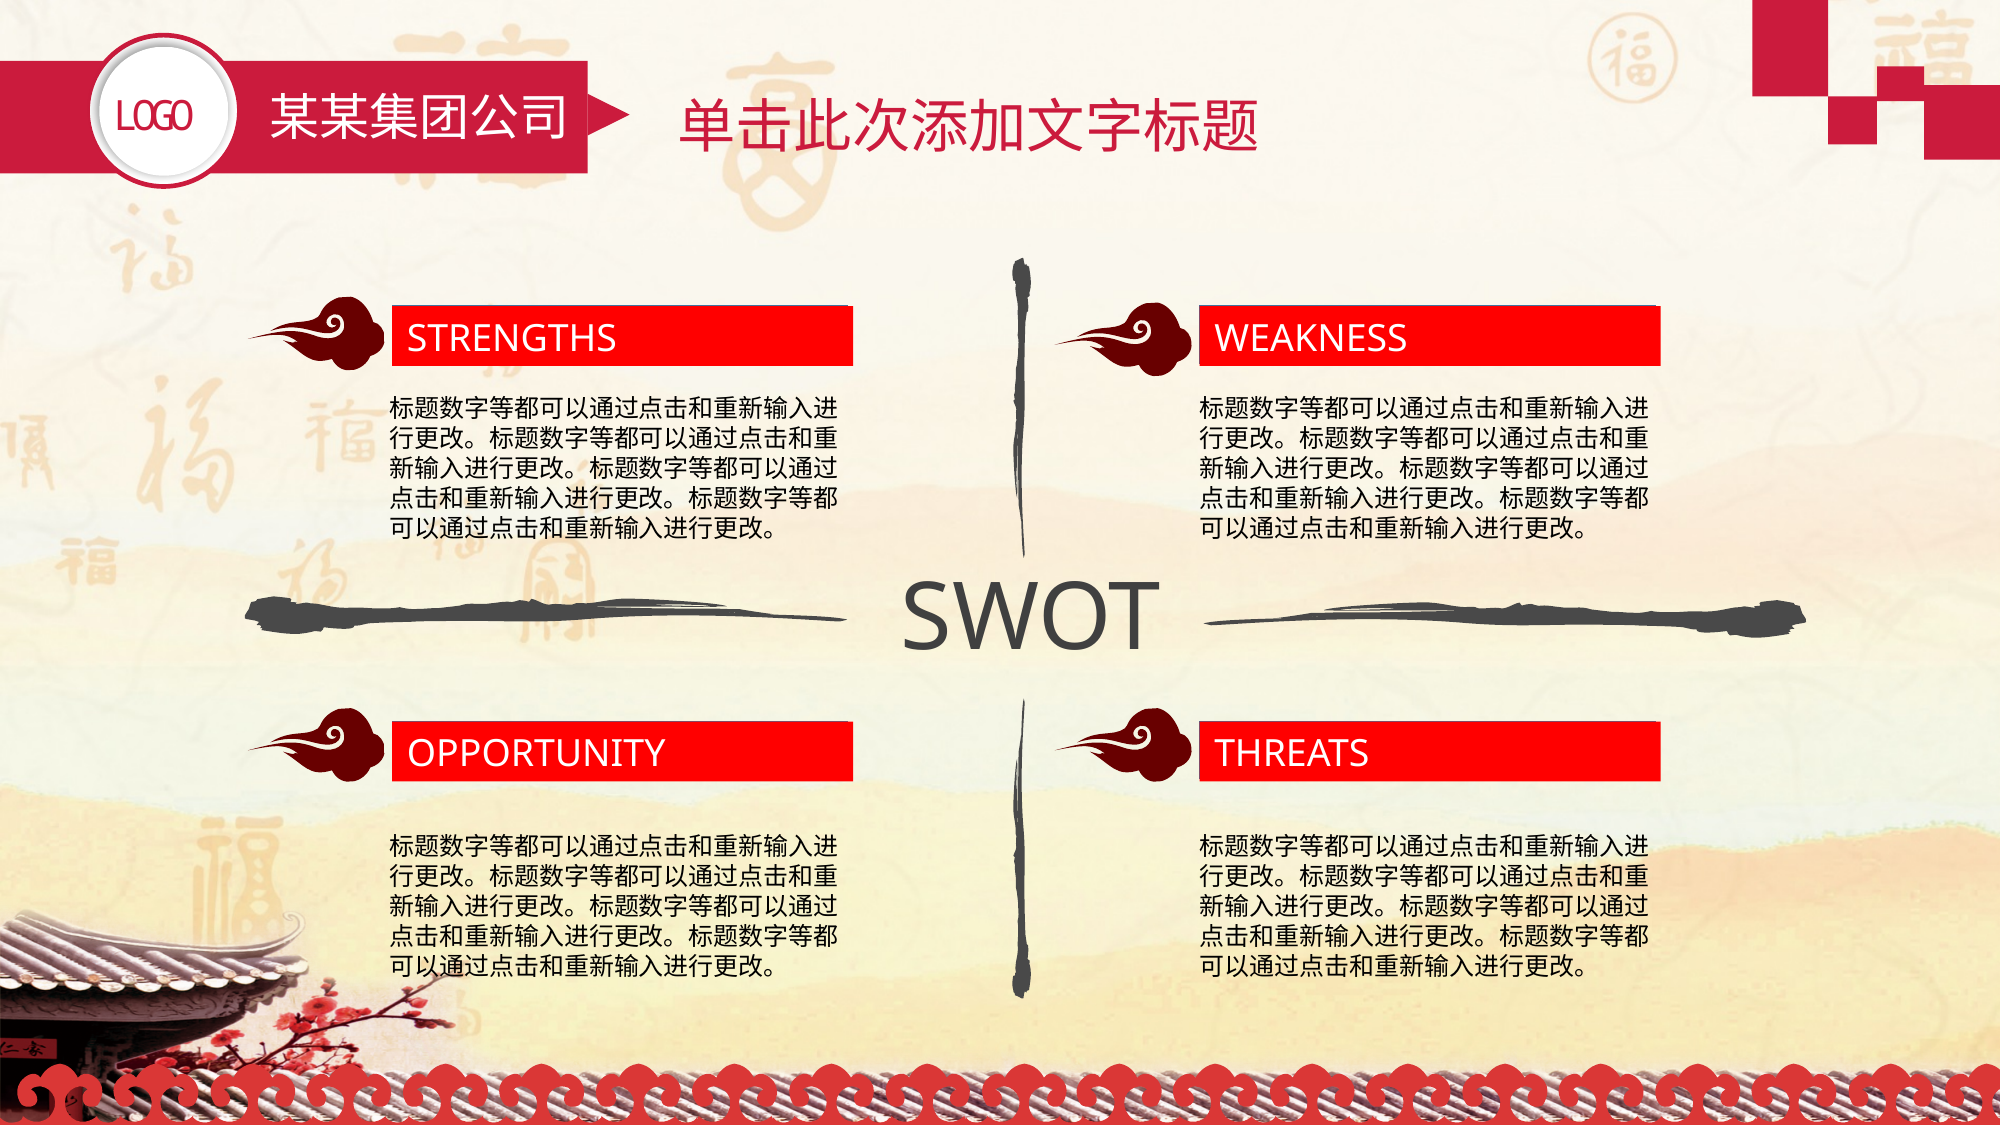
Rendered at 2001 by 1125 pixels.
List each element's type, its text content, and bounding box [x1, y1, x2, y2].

text_box THREATS [1199, 721, 1661, 782]
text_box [0, 1061, 2000, 1125]
text_box 标题数字等都可以通过点击和重新输入进行更改。标题数字等都可以通过点击和重新输入进行更改。标题数字等都可以通过点击和重新输入进行更改。标题数字等都可以通过点击和重新输入进行更改。 [374, 823, 877, 988]
text_box STRENGTHS [392, 306, 854, 366]
picture [0, 0, 2000, 1061]
picture [1829, 0, 2000, 96]
text_box 标题数字等都可以通过点击和重新输入进行更改。标题数字等都可以通过点击和重新输入进行更改。标题数字等都可以通过点击和重新输入进行更改。标题数字等都可以通过点击和重新输入进行更改。 [1184, 823, 1688, 988]
text_box WEAKNESS [1199, 306, 1661, 366]
text_box 标题数字等都可以通过点击和重新输入进行更改。标题数字等都可以通过点击和重新输入进行更改。标题数字等都可以通过点击和重新输入进行更改。标题数字等都可以通过点击和重新输入进行更改。 [374, 385, 877, 550]
text_box 标题数字等都可以通过点击和重新输入进行更改。标题数字等都可以通过点击和重新输入进行更改。标题数字等都可以通过点击和重新输入进行更改。标题数字等都可以通过点击和重新输入进行更改。 [1184, 385, 1688, 550]
text_box OPPORTUNITY [392, 721, 854, 782]
text_box SWOT [885, 548, 1176, 676]
